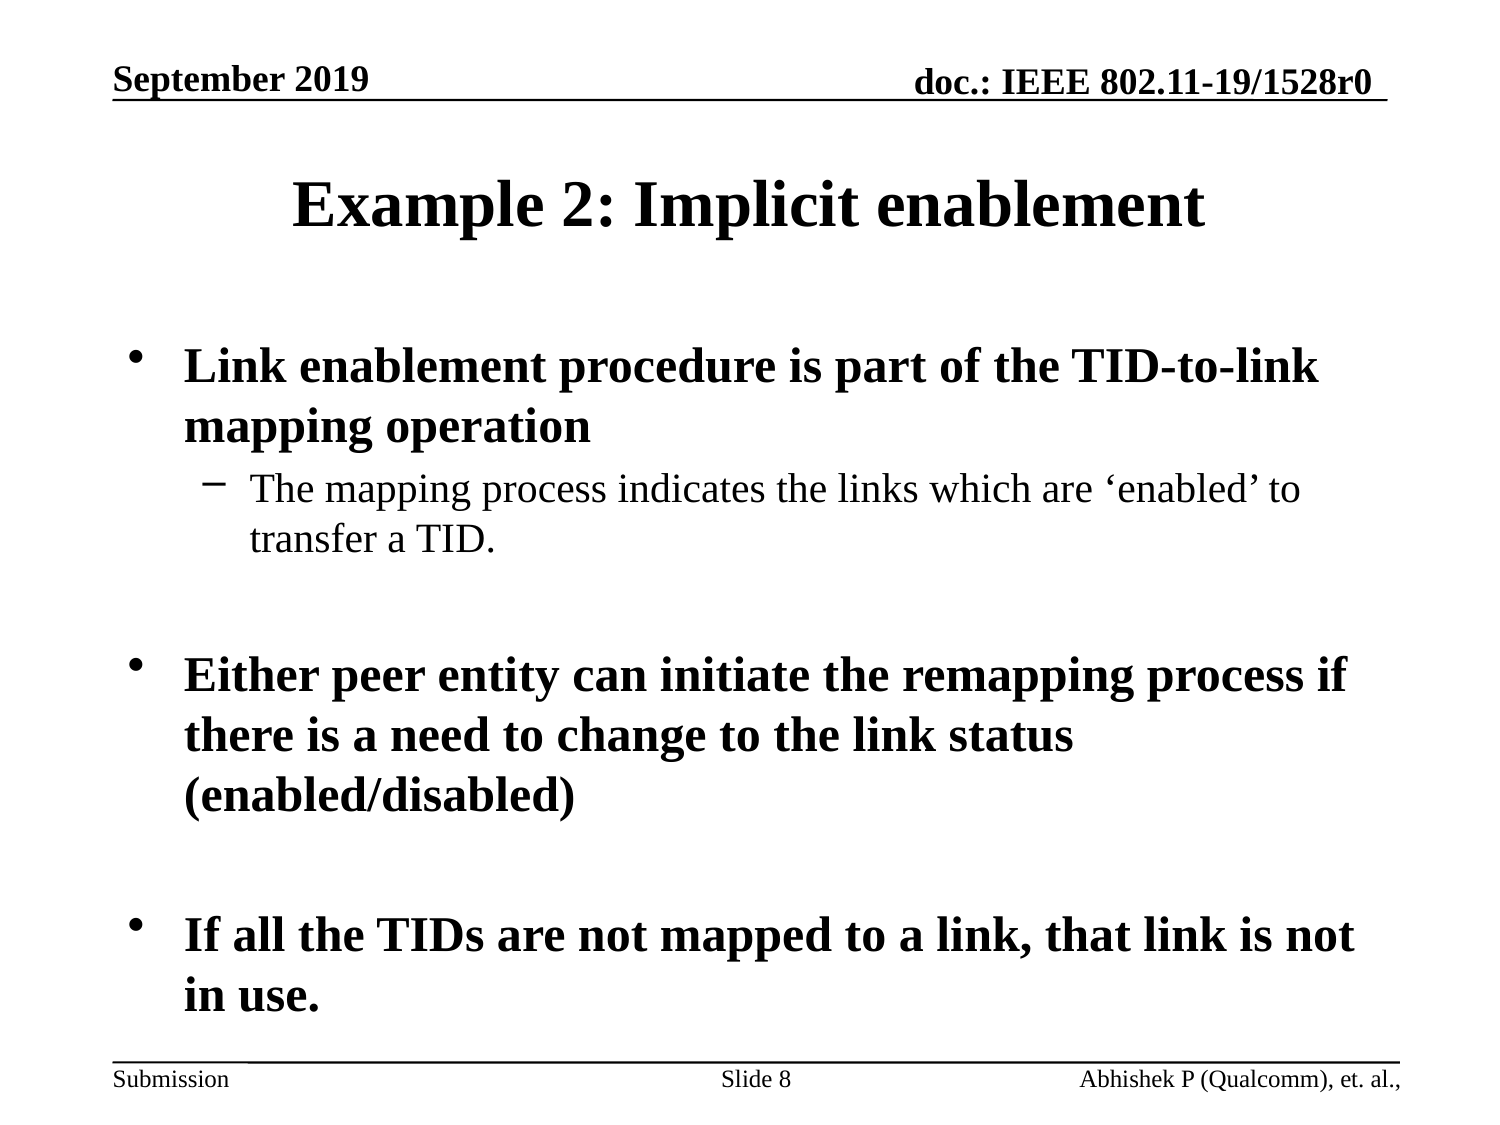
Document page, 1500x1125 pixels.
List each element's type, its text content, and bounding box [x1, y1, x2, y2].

slide_number Slide 8 [712, 1061, 801, 1093]
footer Abhishek P (Qualcomm), et. al., [949, 1061, 1402, 1093]
list Link enablement procedure is part of the TID-to-link mapping operation The mapping process indicates the links which are ‘enabled’ to transfer a TID. Either peer entity can initiate the remapping process if there is a need to change to the link status (enabled/disabled) If all the TIDs are not mapped to a link, that link is not in use. [112, 324, 1388, 1045]
title Example 2: Implicit enablement [112, 112, 1388, 288]
